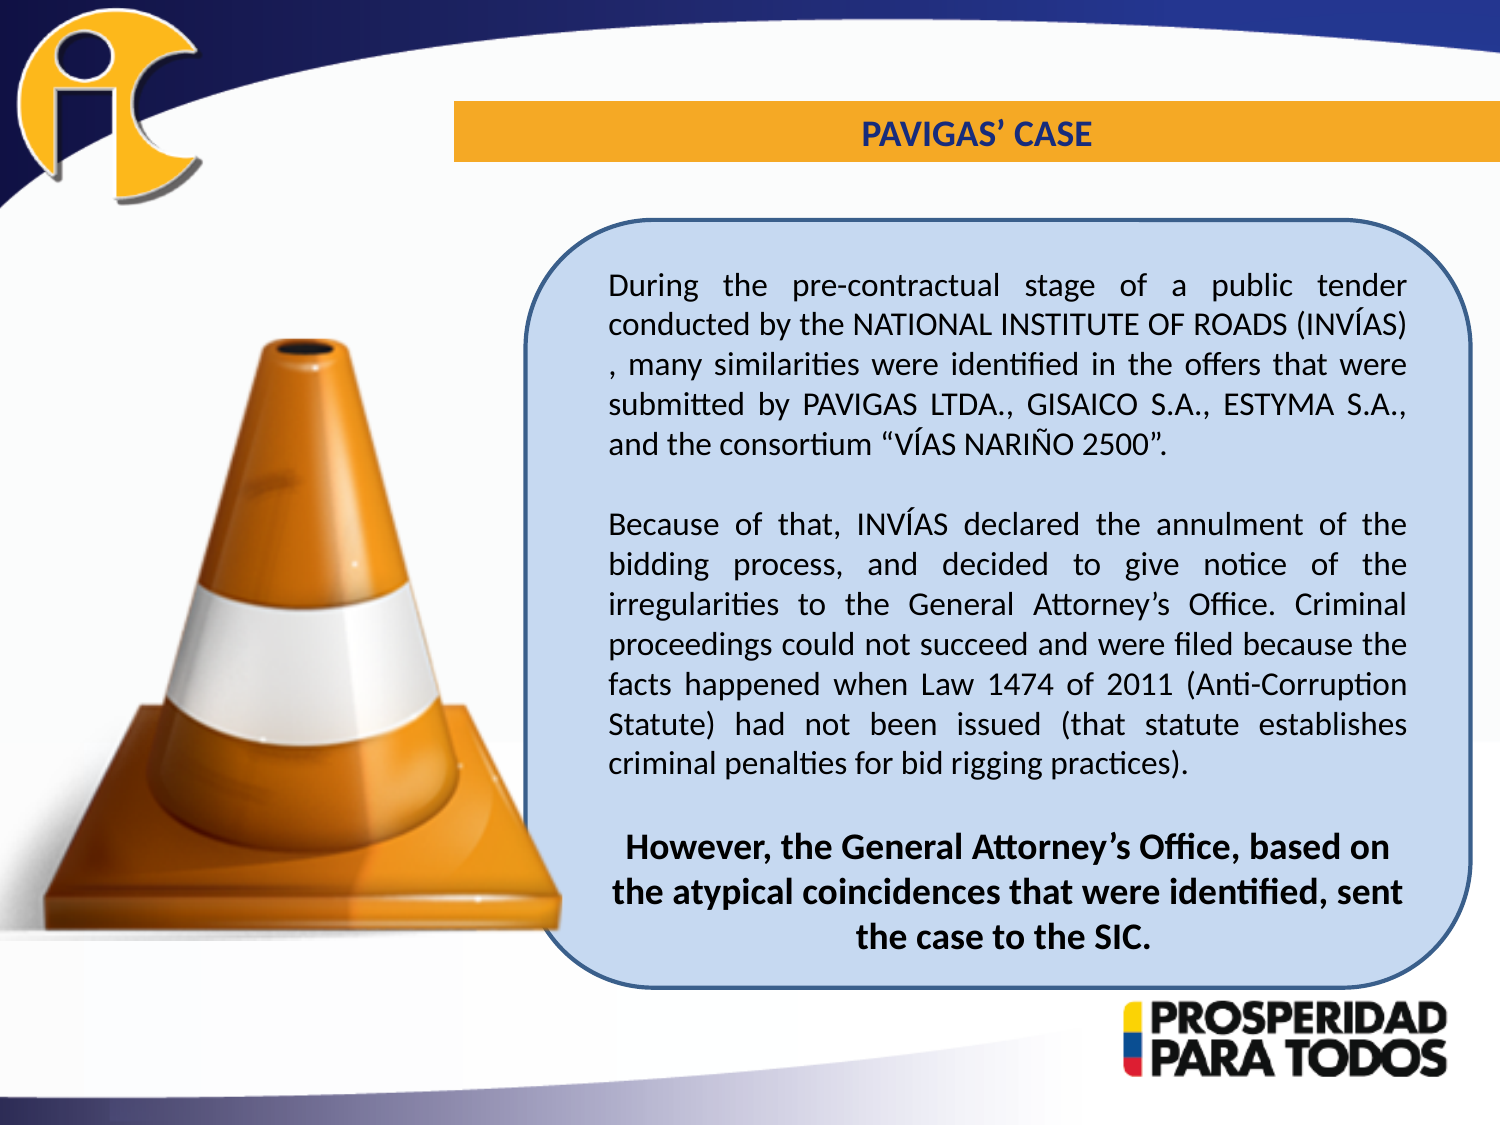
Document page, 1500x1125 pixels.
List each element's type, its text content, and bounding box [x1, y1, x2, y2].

text_box During the pre-contractual stage of a public tender conducted by the NATIONAL INSTITUTE OF ROADS (INVÍAS)​​, many similarities were identified in the offers that were submitted by PAVIGAS LTDA., GISAICO S.A., ESTYMA S.A., and the consortium “VÍAS NARIÑO 2500”. Because of that, INVÍAS declared the annulment of the bidding process, and decided to give notice of the irregularities to the General Attorney’s Office. Criminal proceedings could not succeed and were filed because the facts happened when Law 1474 of 2011 (Anti-Corruption Statute) had not been issued (that statute establishes criminal penalties for bid rigging practices). However, the General Attorney’s Office, based on the atypical coincidences that were identified, sent the case to the SIC. [593, 255, 1424, 1004]
picture [0, 0, 1500, 1125]
text_box [525, 217, 1473, 975]
text_box PAVIGAS’ CASE [454, 101, 1500, 162]
